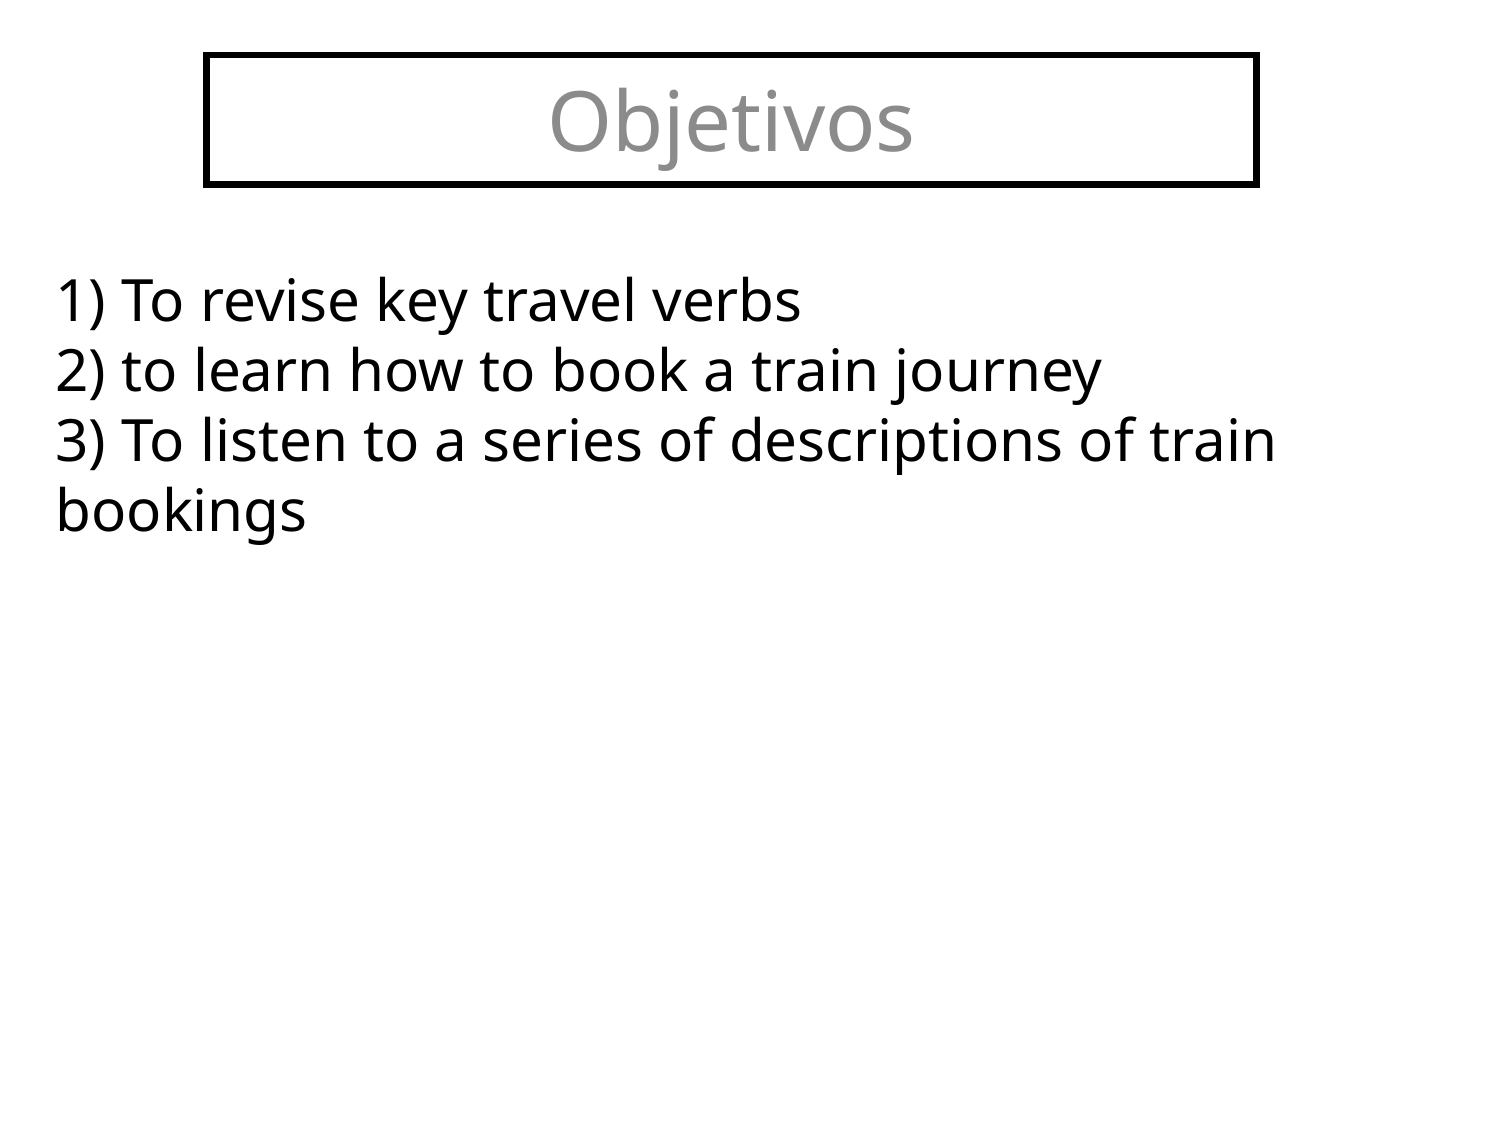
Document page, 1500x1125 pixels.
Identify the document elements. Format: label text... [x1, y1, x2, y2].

subtitle Objetivos [206, 54, 1257, 185]
text_box 1) To revise key travel verbs 2) to learn how to book a train journey 3) To listen to a series of descriptions of train bookings [41, 255, 1436, 551]
